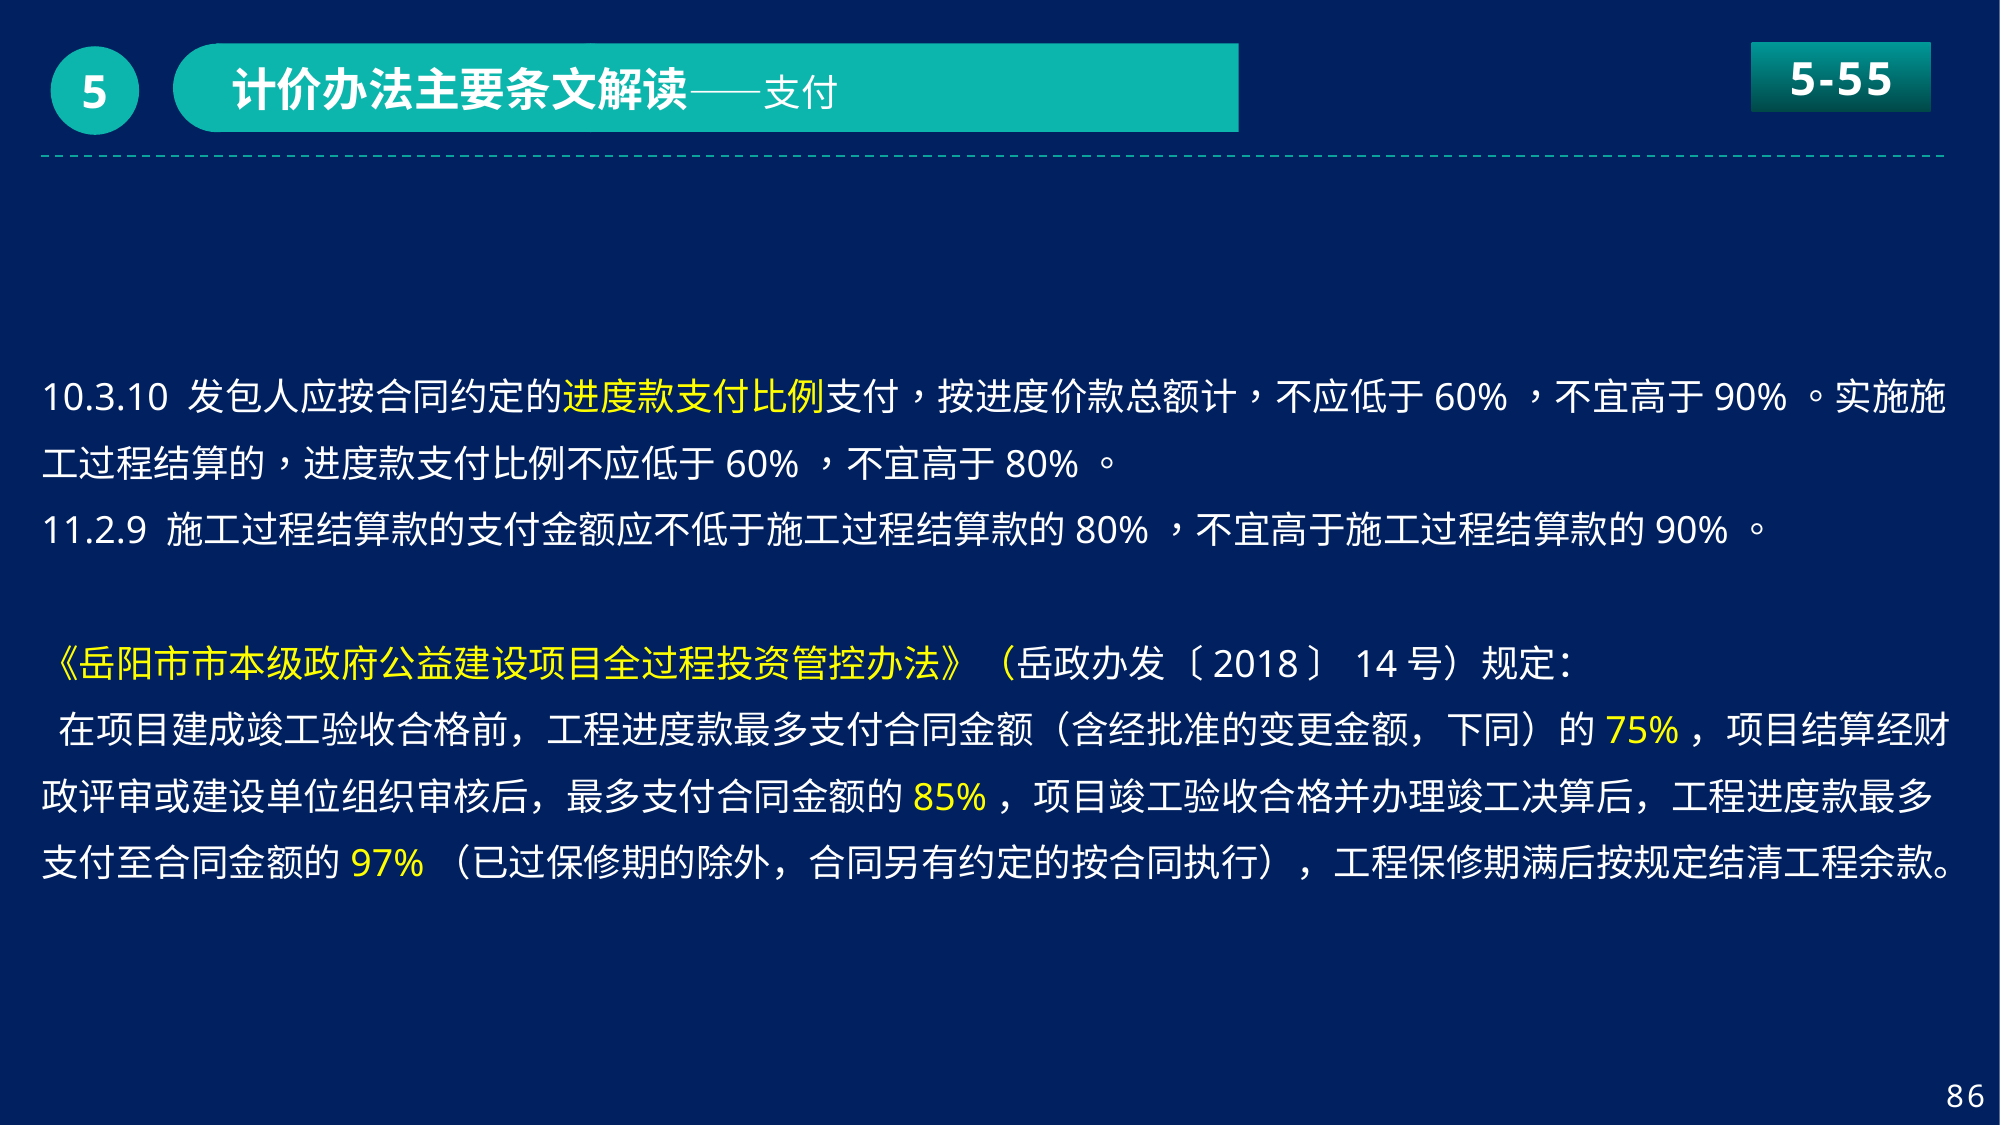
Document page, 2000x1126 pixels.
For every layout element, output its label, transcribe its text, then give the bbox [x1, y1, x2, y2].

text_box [40, 43, 1950, 157]
text_box 10.3.10 发包人应按合同约定的进度款支付比例支付，按进度价款总额计，不应低于60%，不宜高于90%。实施施工过程结算的，进度款支付比例不应低于60%，不宜高于80%。 11.2.9 施工过程结算款的支付金额应不低于施工过程结算款的80%，不宜高于施工过程结算款的90%。 《岳阳市市本级政府公益建设项目全过程投资管控办法》（岳政办发〔2018〕14号）规定： 在项目建成竣工验收合格前，工程进度款最多支付合同金额（含经批准的变更金额，下同）的75%，项目结算经财政评审或建设单位组织审核后，最多支付合同金额的85%，项目竣工验收合格并办理竣工决算后，工程进度款最多支付至合同金额的97%（已过保修期的除外，合同另有约定的按合同执行），工程保修期满后按规定结清工程余款。 [27, 344, 1966, 892]
text_box 86 [1905, 1065, 2000, 1126]
